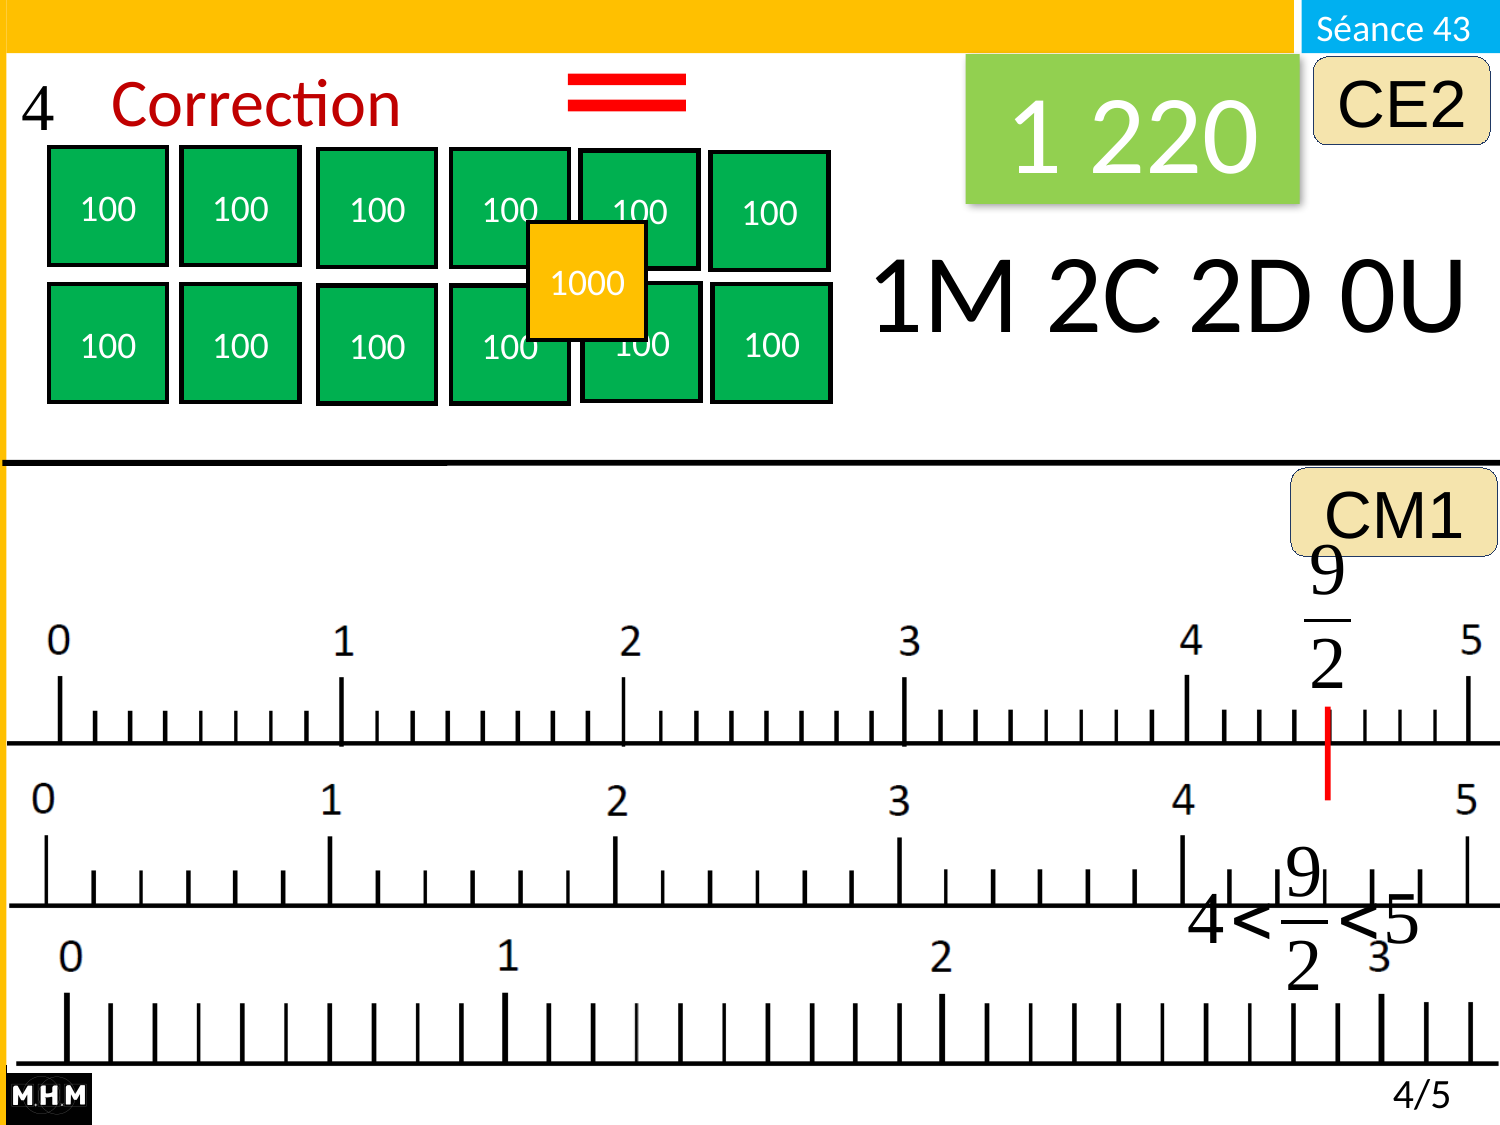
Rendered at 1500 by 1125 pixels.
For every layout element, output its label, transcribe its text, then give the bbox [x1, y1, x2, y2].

text_box 100 [580, 281, 703, 403]
text_box 100 [179, 282, 302, 404]
text_box 100 [710, 282, 833, 404]
text_box 1M 2C 2D 0U [851, 212, 1491, 363]
text_box 100 [708, 150, 831, 272]
text_box 100 [179, 145, 302, 267]
picture [1355, 619, 1500, 750]
text_box 100 [449, 147, 571, 269]
text_box [566, 71, 688, 87]
text_box 100 [578, 148, 701, 271]
text_box 1000 [526, 220, 648, 342]
picture [6, 767, 1500, 1125]
list 4/5 [1344, 1082, 1500, 1125]
text_box CE2 [1313, 56, 1491, 145]
text_box 100 [47, 145, 169, 267]
text_box 100 [449, 283, 571, 406]
text_box CM1 [1290, 467, 1498, 557]
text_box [1299, 529, 1355, 801]
text_box 100 [316, 283, 438, 406]
text_box 100 [316, 147, 438, 269]
text_box 100 [47, 282, 169, 404]
title Correction [1309, 60, 1391, 150]
picture [6, 619, 1299, 750]
title Correction [96, 60, 963, 150]
text_box [566, 98, 688, 114]
text_box 1 220 [965, 54, 1300, 204]
